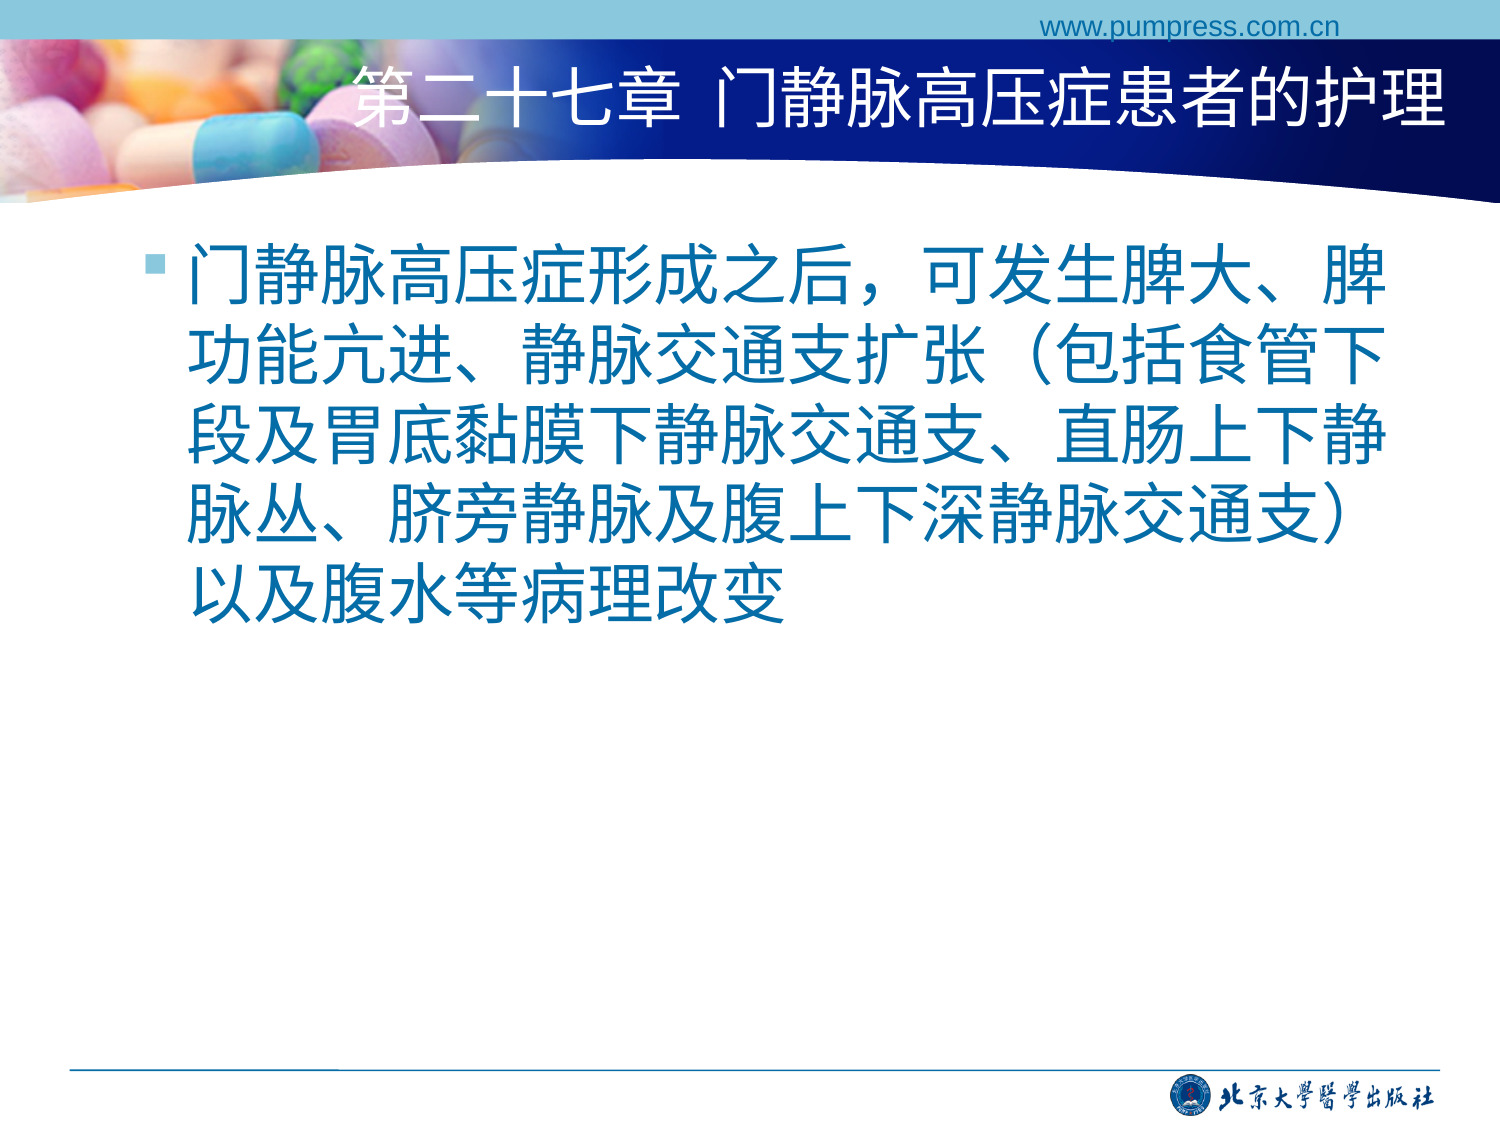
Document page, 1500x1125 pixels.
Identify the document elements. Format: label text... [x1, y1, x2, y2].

slide_number www.pumpress.com.cn [1025, 0, 1463, 38]
list 门静脉高压症形成之后，可发生脾大、脾功能亢进、静脉交通支扩张（包括食管下段及胃底黏膜下静脉交通支、直肠上下静脉丛、脐旁静脉及腹上下深静脉交通支）以及腹水等病理改变 [49, 224, 1463, 1026]
picture [0, 40, 1500, 203]
picture [1170, 1074, 1436, 1118]
title 第二十七章 门静脉高压症患者的护理 [137, 49, 1463, 143]
